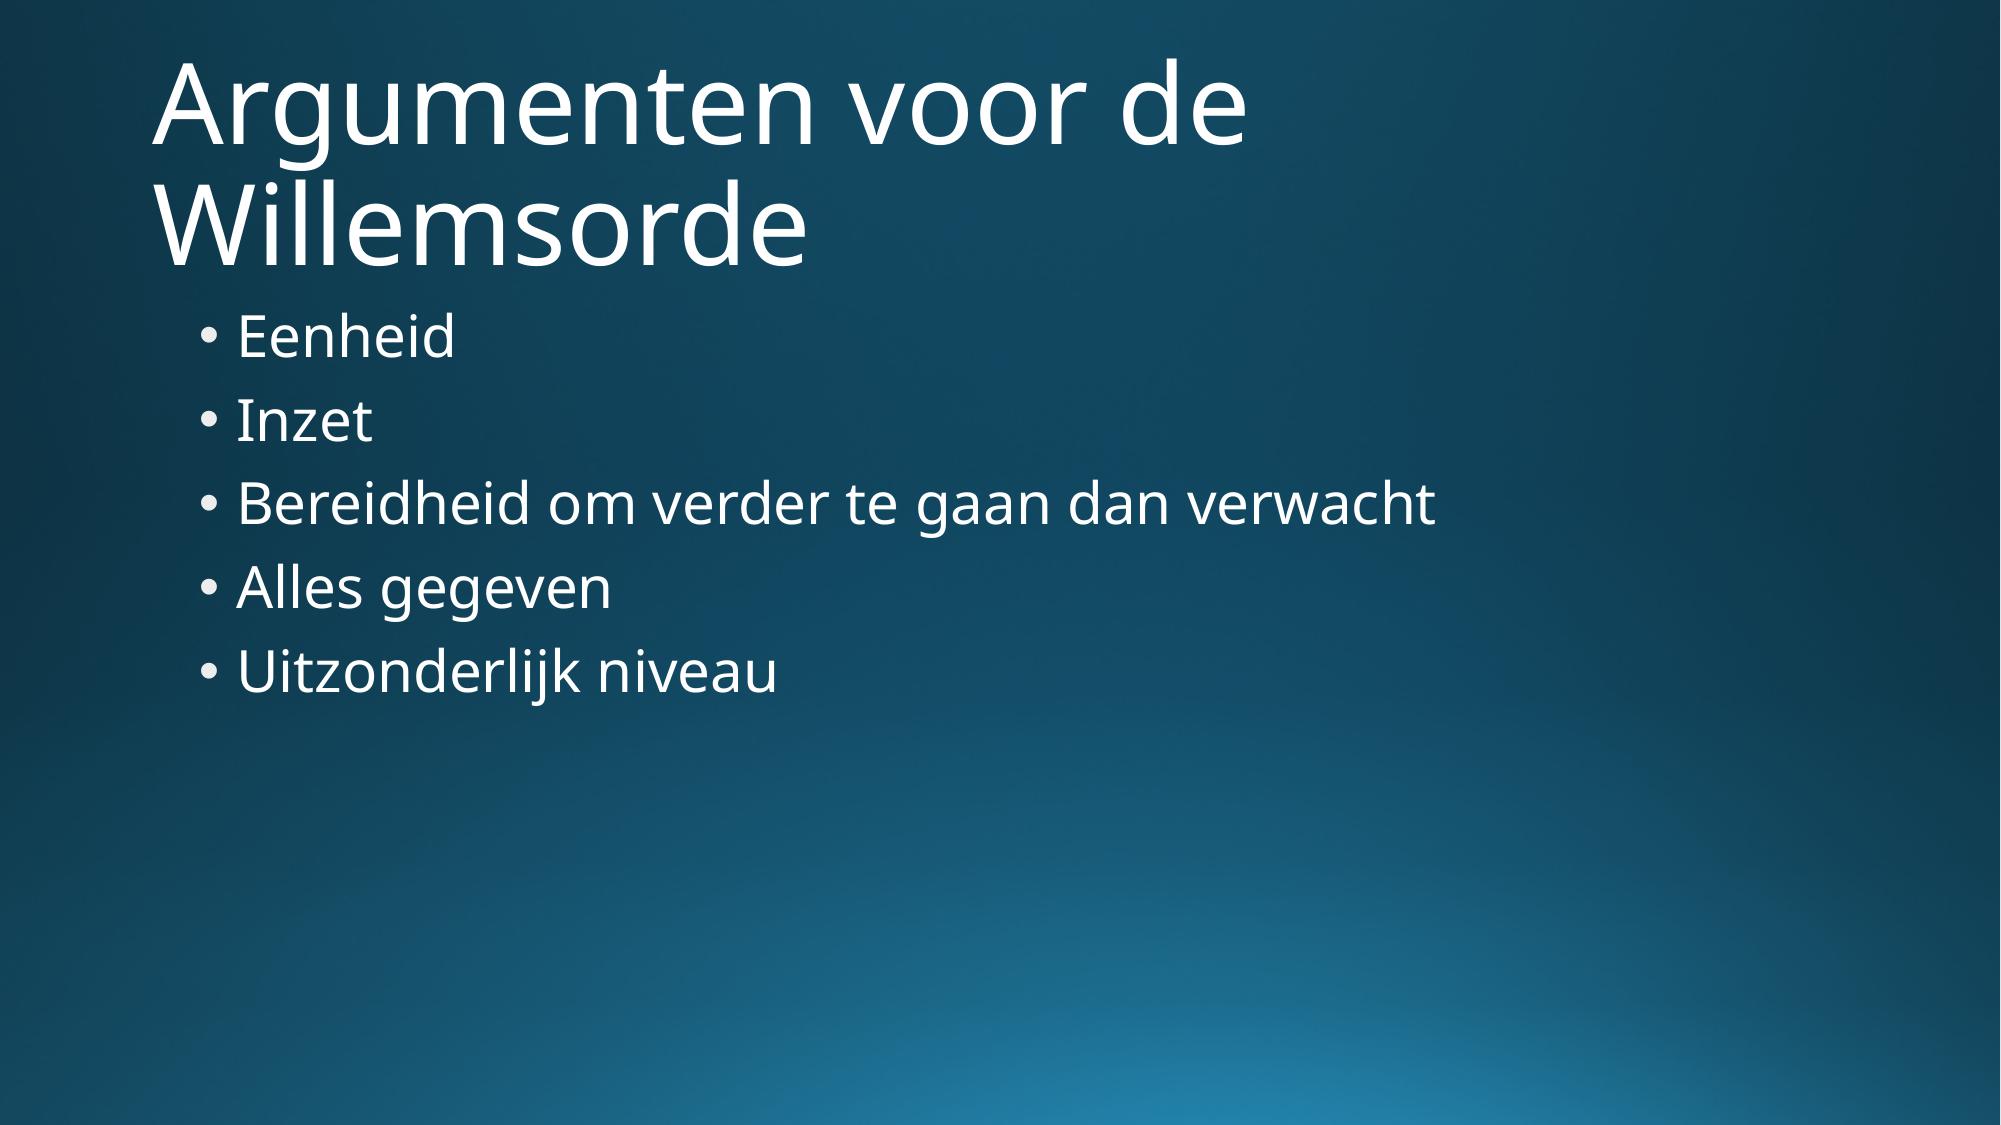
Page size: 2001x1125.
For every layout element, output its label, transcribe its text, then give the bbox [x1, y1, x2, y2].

title Argumenten voor de Willemsorde [137, 59, 1863, 278]
picture [0, 0, 2001, 1125]
list Eenheid Inzet Bereidheid om verder te gaan dan verwacht Alles gegeven Uitzonderlijk niveau [183, 299, 1863, 1014]
